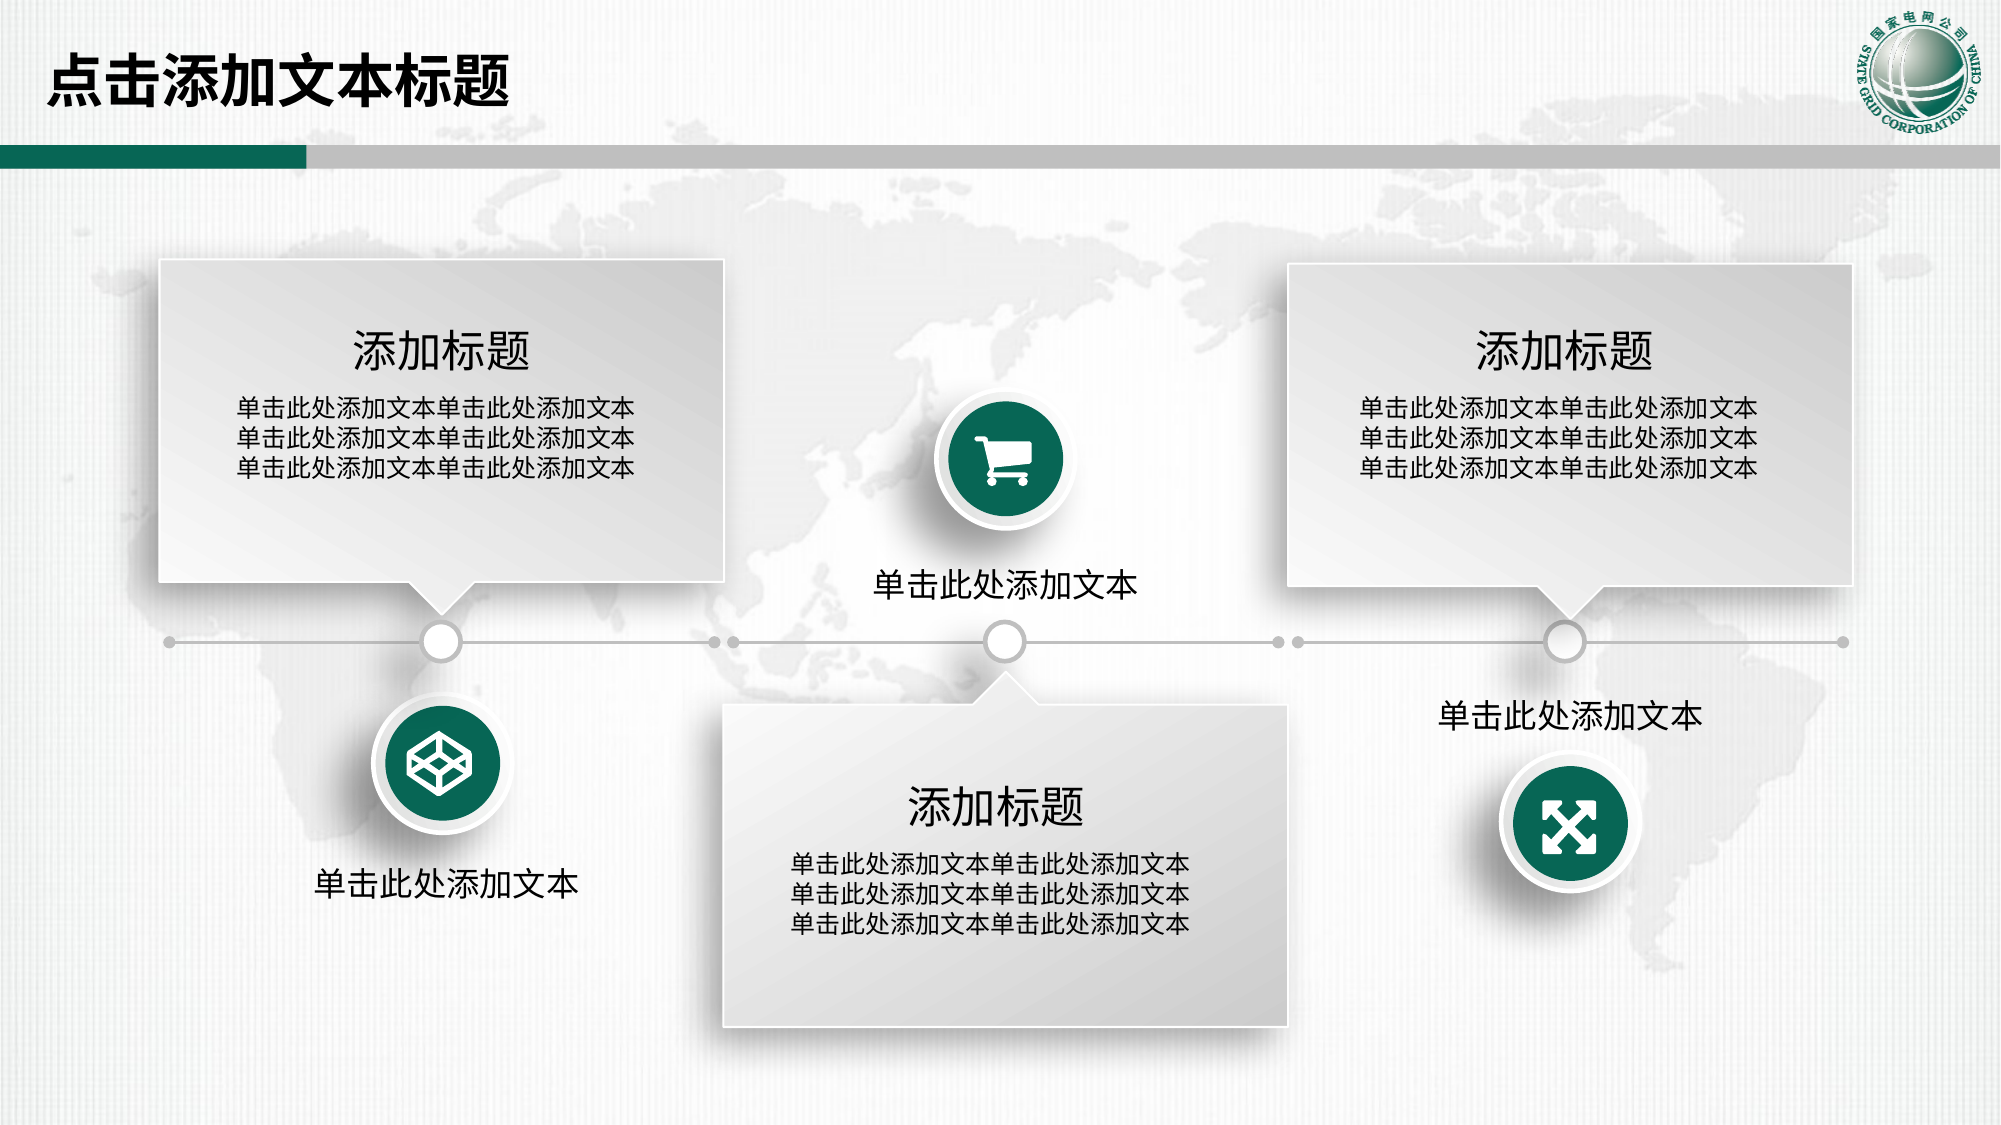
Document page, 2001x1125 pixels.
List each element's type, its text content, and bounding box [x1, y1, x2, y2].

text_box 单击此处添加文本 [1437, 695, 1704, 736]
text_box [1297, 621, 1844, 662]
text_box 点击添加文本标题 [0, 37, 692, 122]
picture [0, 169, 2001, 1125]
text_box 单击此处添加文本 [872, 564, 1139, 605]
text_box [733, 621, 1279, 662]
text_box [373, 693, 513, 833]
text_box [159, 259, 725, 615]
picture [0, 0, 2001, 145]
text_box 单击此处添加文本 [313, 862, 580, 903]
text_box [1501, 752, 1640, 891]
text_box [723, 671, 1289, 1028]
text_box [169, 621, 715, 662]
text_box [936, 389, 1076, 529]
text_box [1288, 263, 1853, 619]
